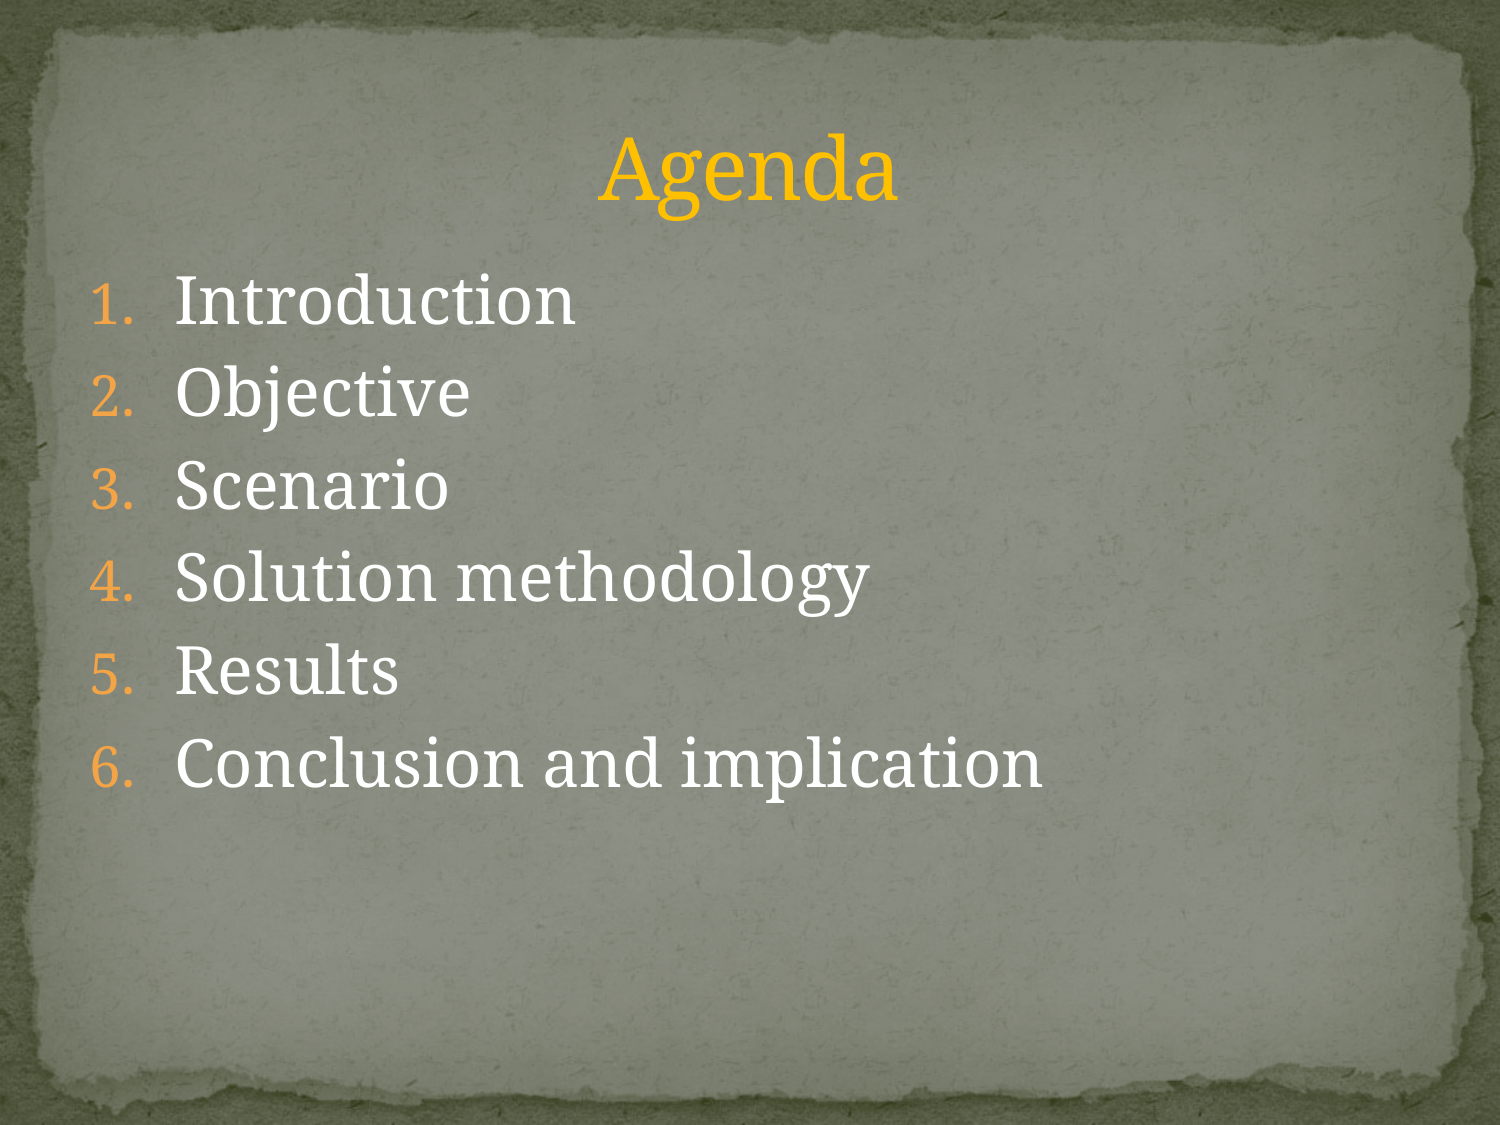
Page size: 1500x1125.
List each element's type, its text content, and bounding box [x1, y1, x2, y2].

title Agenda [74, 24, 1425, 225]
list Introduction Objective Scenario Solution methodology Results Conclusion and implication [75, 249, 1425, 1000]
